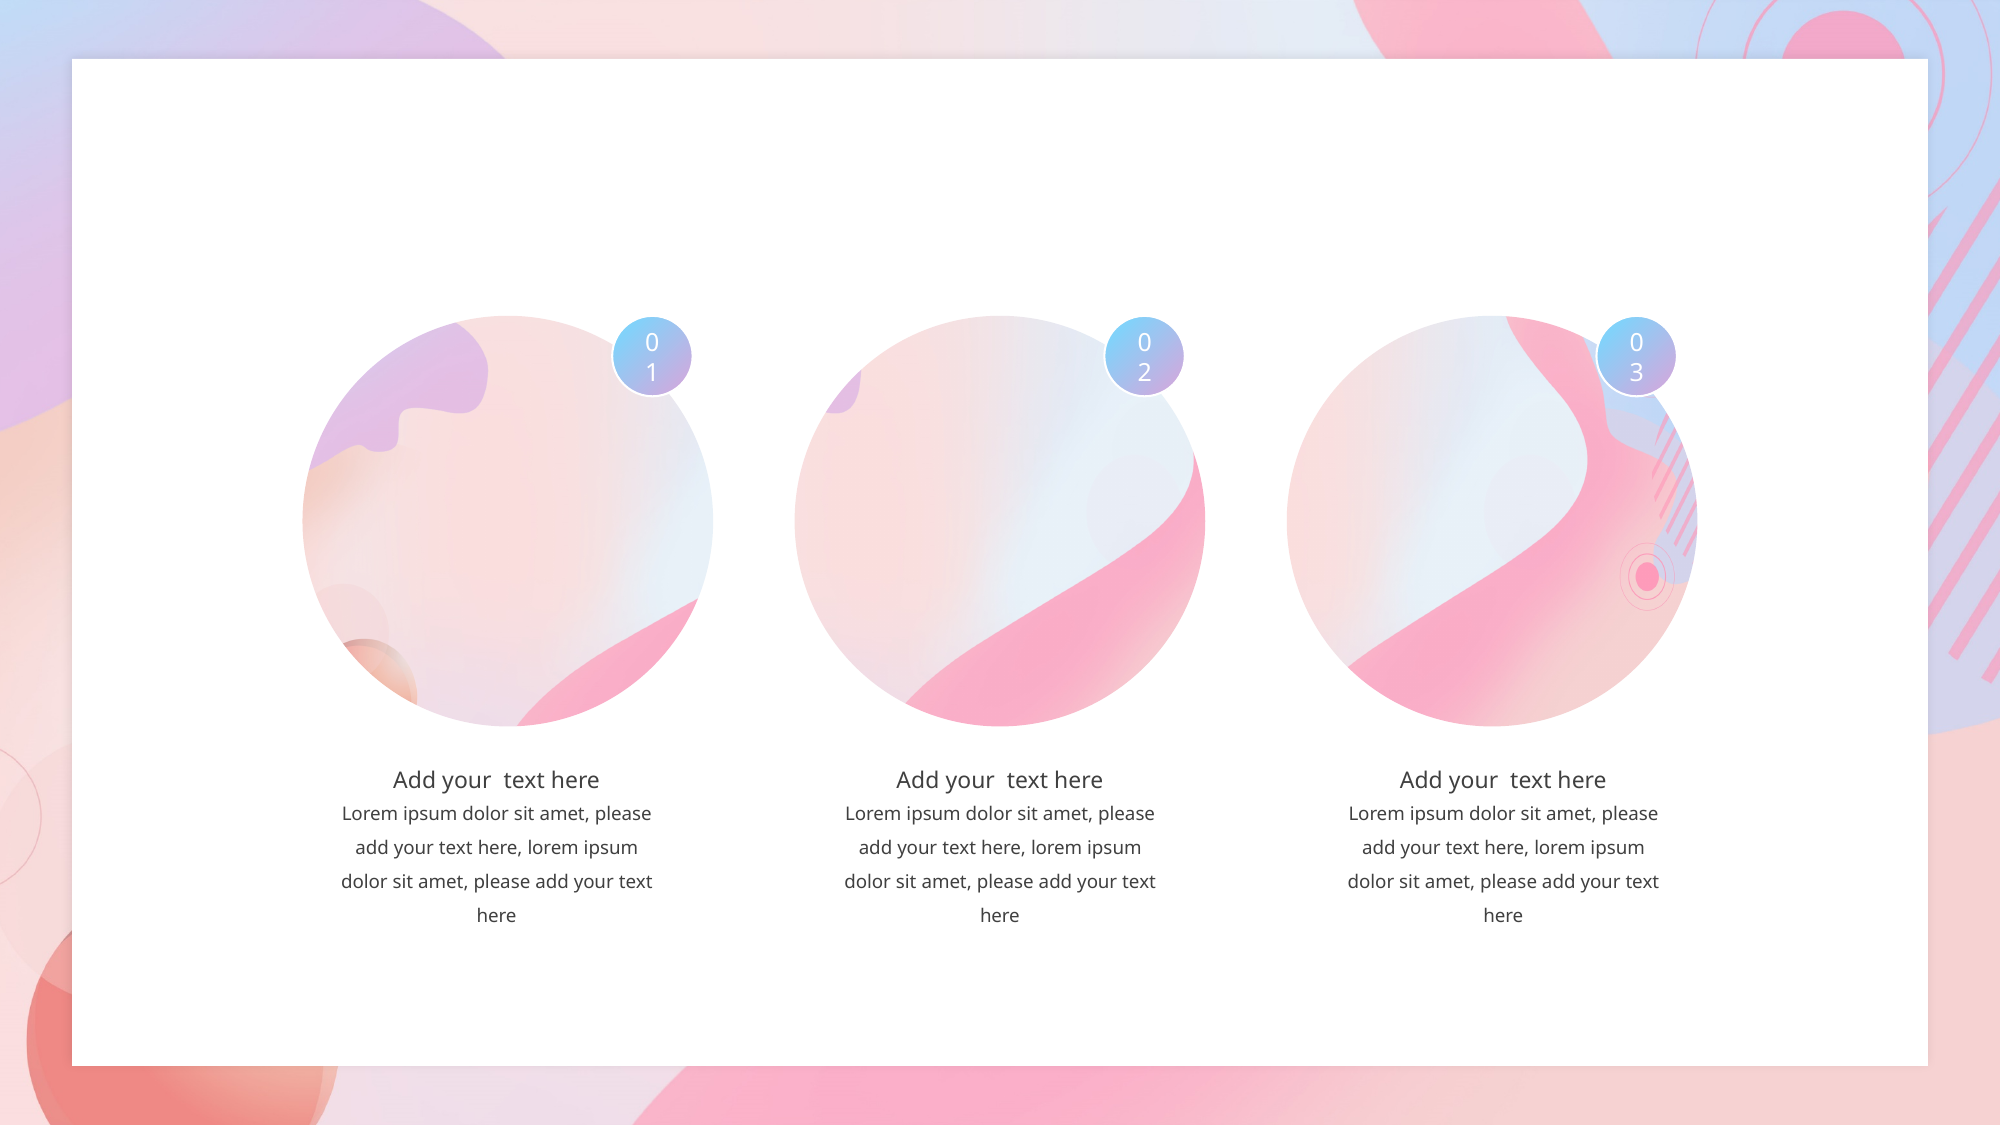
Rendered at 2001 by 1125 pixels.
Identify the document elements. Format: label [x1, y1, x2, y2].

text_box [302, 315, 1698, 897]
picture [0, 0, 2000, 1125]
